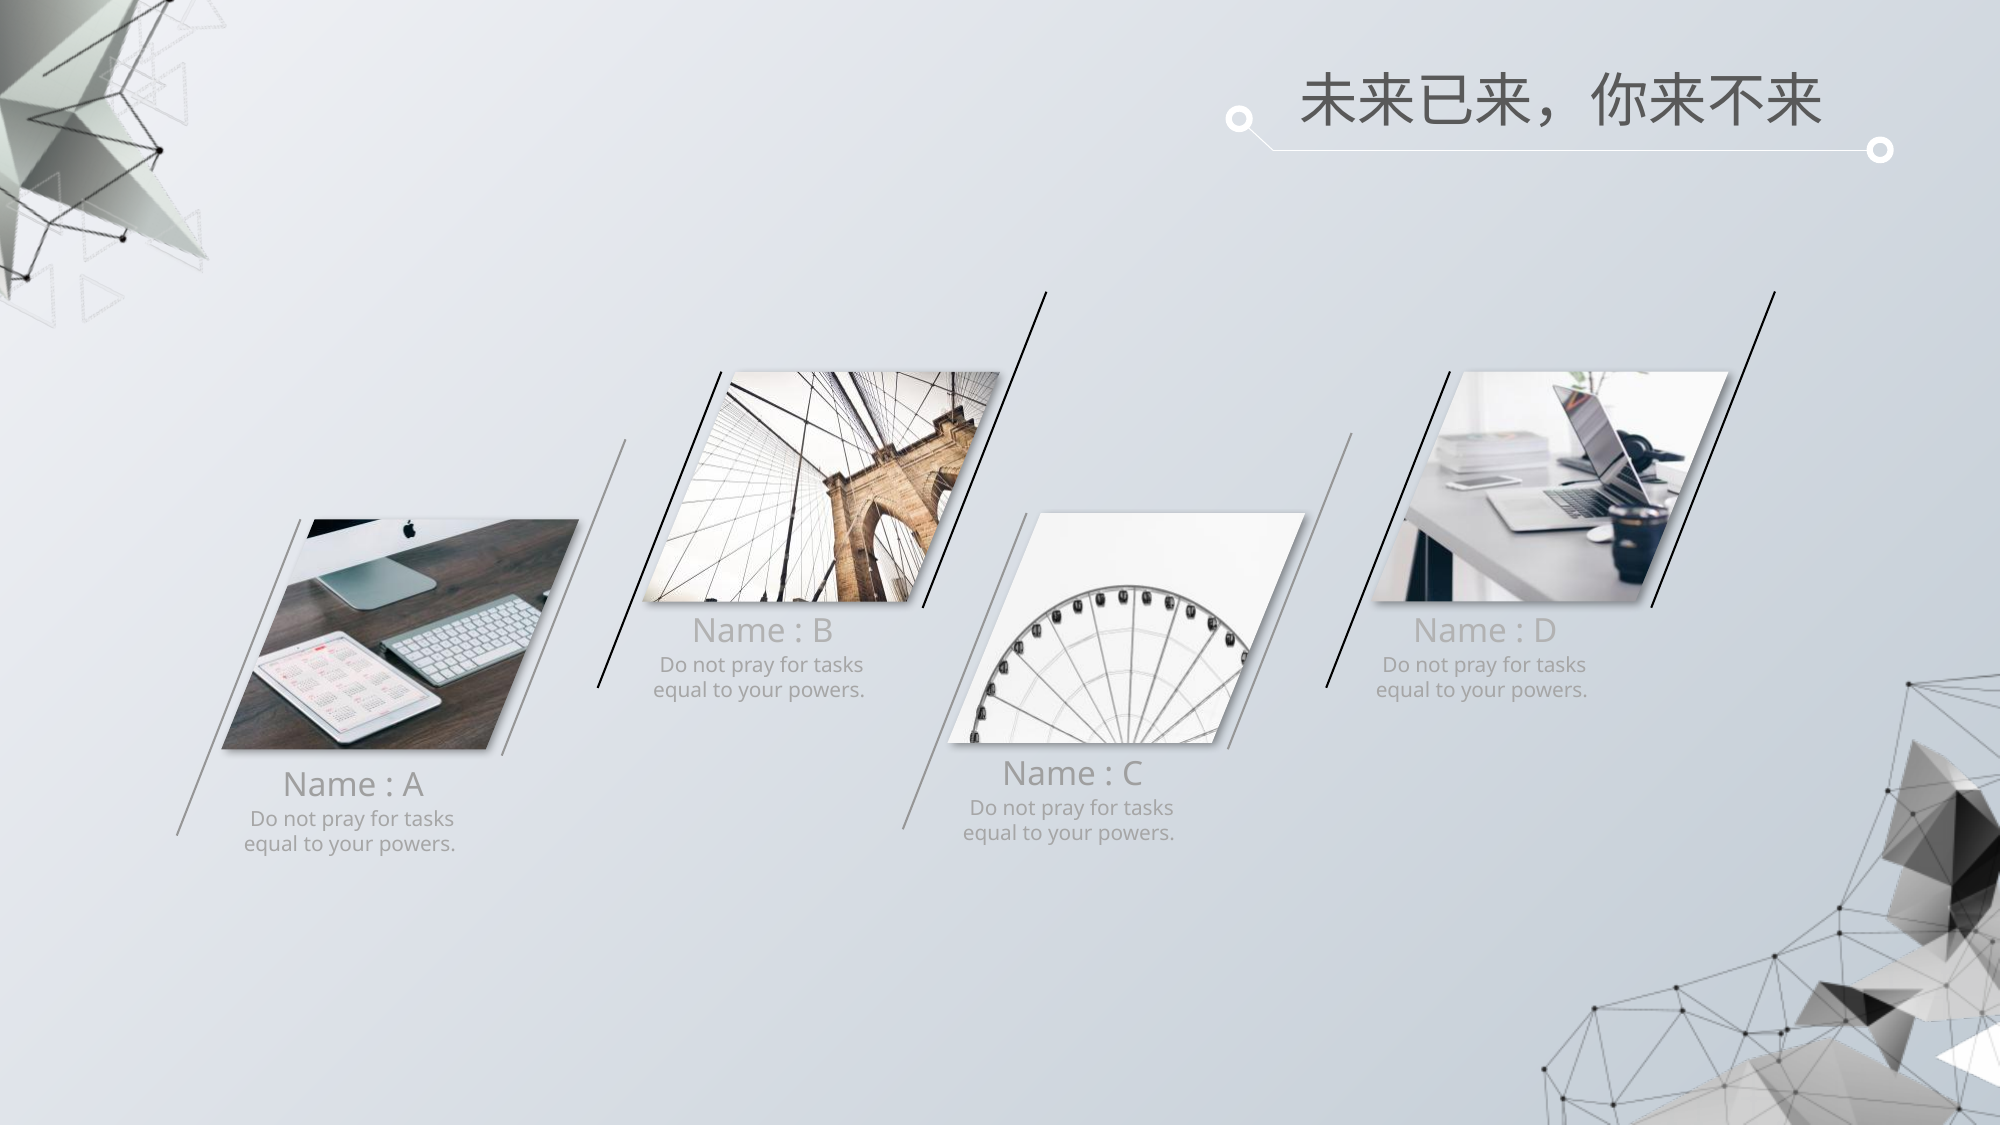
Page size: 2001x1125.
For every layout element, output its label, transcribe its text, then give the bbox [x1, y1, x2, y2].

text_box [176, 519, 301, 836]
picture [1426, 665, 2000, 1125]
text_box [1651, 291, 1775, 608]
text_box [902, 512, 1027, 830]
text_box 未来已来，你来不来 [1284, 55, 1865, 108]
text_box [1336, 601, 1635, 710]
text_box [301, 518, 501, 751]
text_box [613, 601, 912, 710]
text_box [922, 291, 1047, 608]
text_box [1228, 108, 1891, 161]
text_box [1027, 511, 1227, 744]
picture [0, 0, 382, 407]
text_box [923, 744, 1222, 853]
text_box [204, 755, 503, 864]
text_box [722, 370, 922, 601]
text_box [597, 371, 722, 601]
text_box [1450, 370, 1651, 603]
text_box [501, 439, 626, 756]
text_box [1227, 433, 1352, 750]
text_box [1326, 371, 1450, 601]
